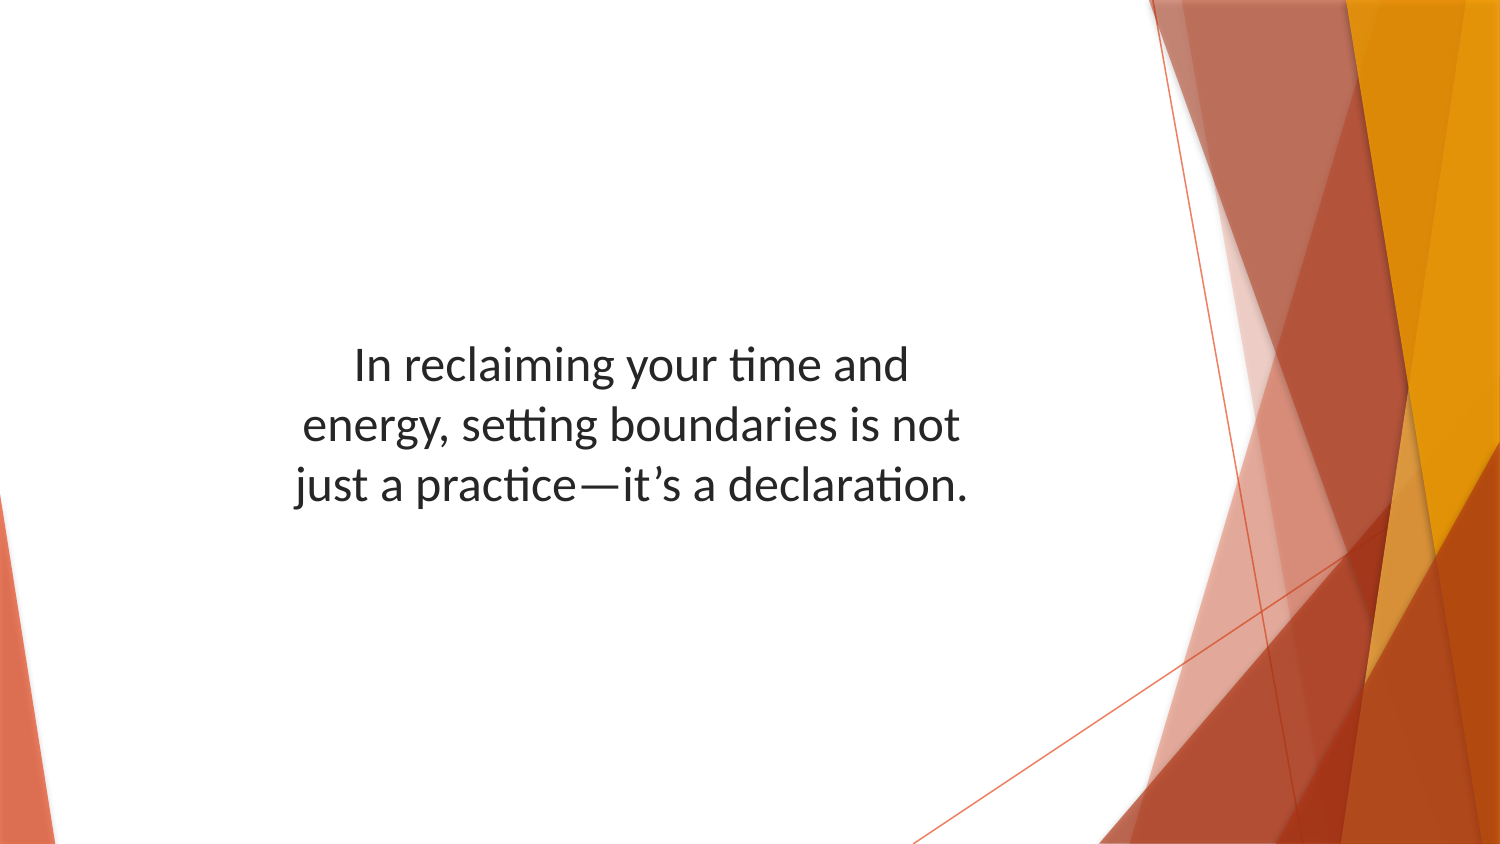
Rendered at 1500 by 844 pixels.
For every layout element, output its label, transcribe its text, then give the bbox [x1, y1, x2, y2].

list In reclaiming your time and energy, setting boundaries is not just a practice—it’s a declaration. [277, 197, 987, 647]
